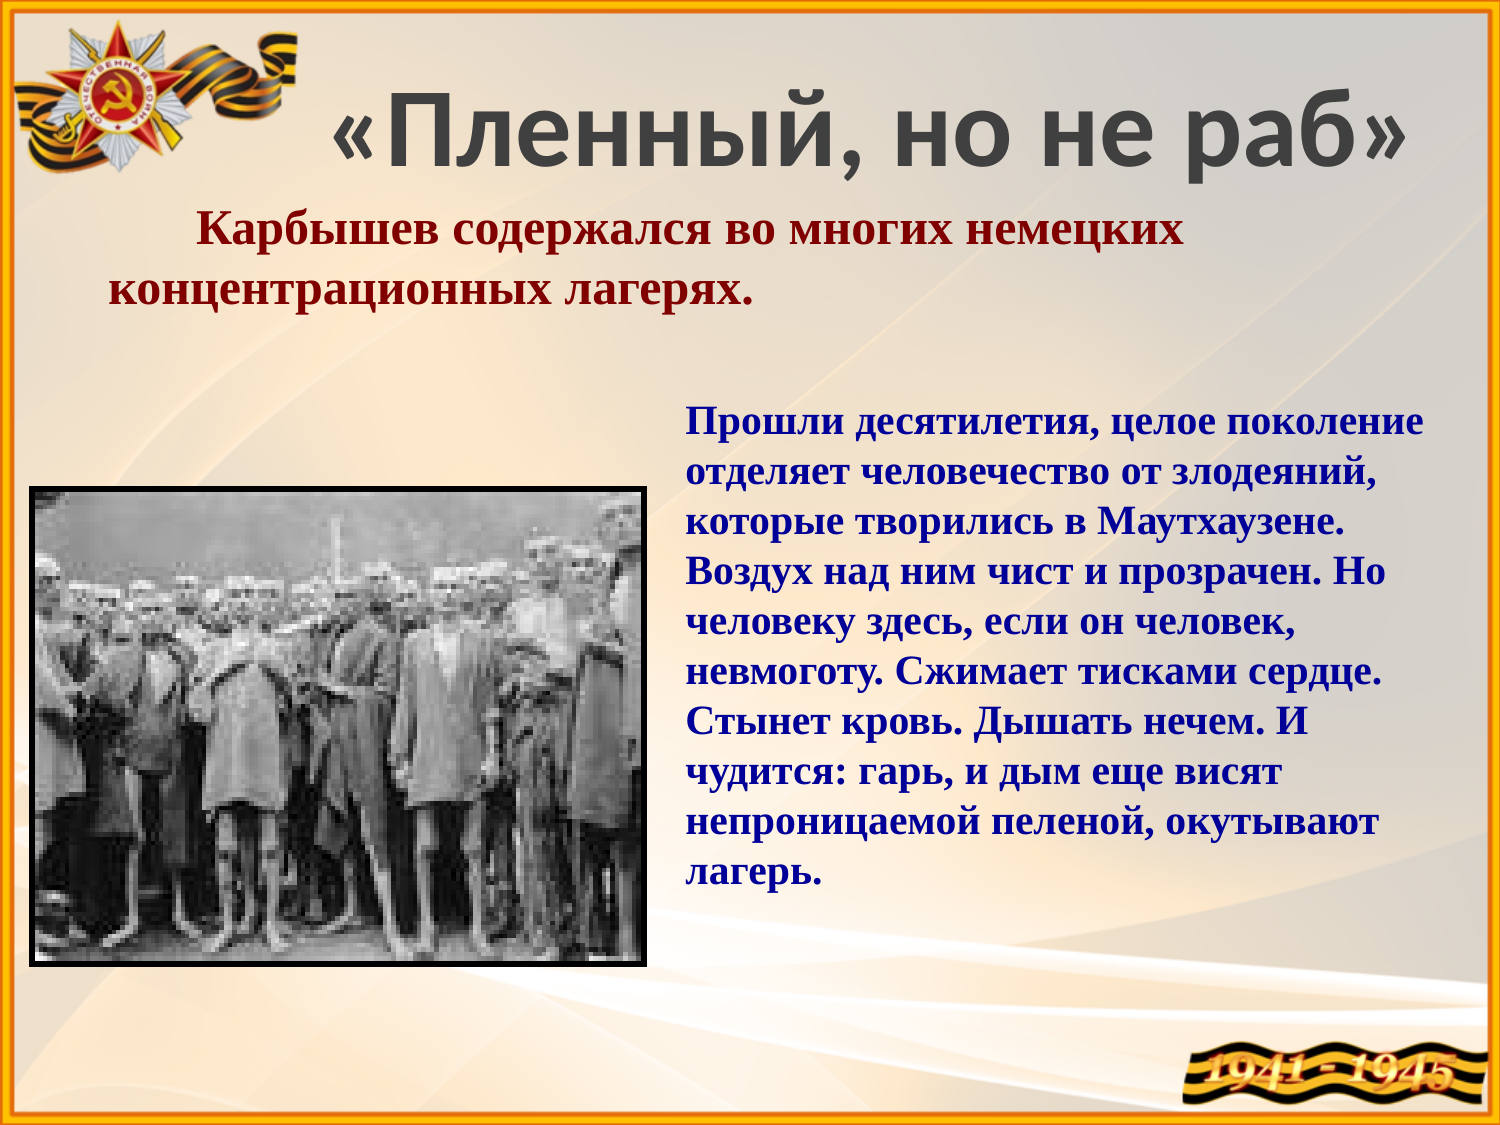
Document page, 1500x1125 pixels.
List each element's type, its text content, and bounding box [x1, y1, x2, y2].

picture [0, 0, 1500, 1125]
text_box Прошли десятилетия, целое поколение отделяет человечество от злодеяний, которые творились в Маутхаузене. Воздух над ним чист и прозрачен. Но человеку здесь, если он человек, невмоготу. Сжимает тисками сердце. Стынет кровь. Дышать нечем. И чудится: гарь, и дым еще висят непроницаемой пеленой, окутывают лагерь. [670, 385, 1445, 901]
text_box «Пленный, но не раб» [310, 46, 1435, 197]
text_box Карбышев содержался во многих немецких концентрационных лагерях. [93, 187, 1418, 323]
